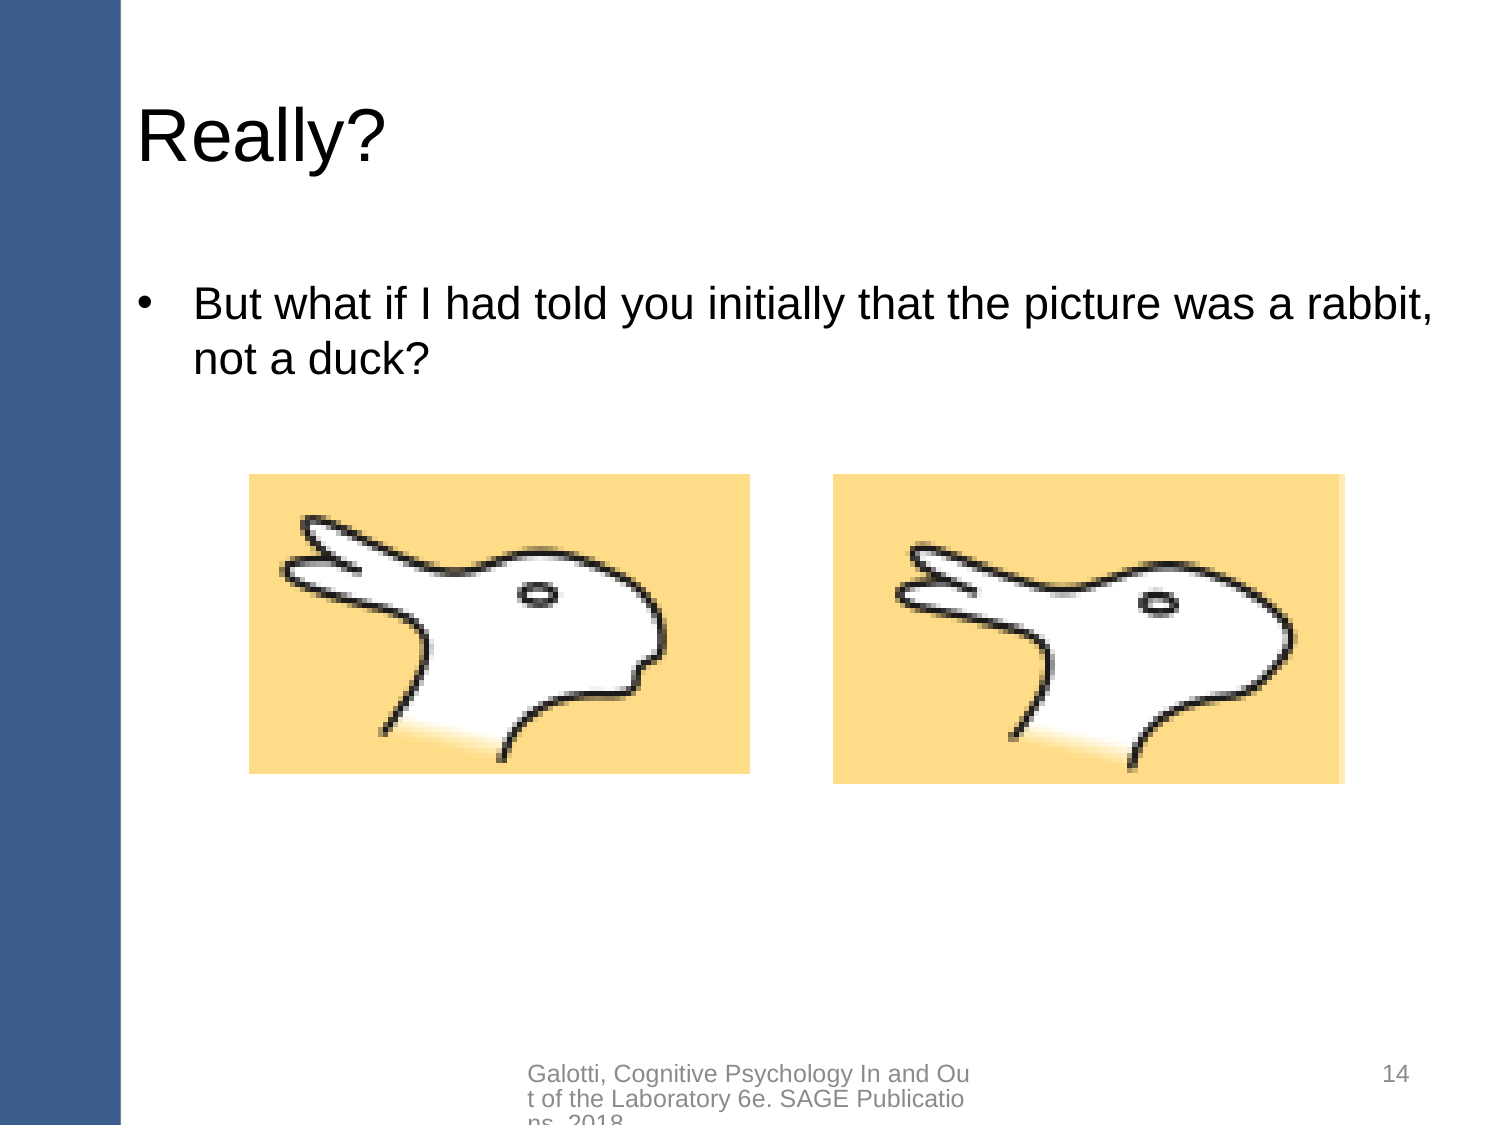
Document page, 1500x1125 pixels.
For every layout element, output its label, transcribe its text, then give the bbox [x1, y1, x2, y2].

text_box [249, 473, 1345, 784]
title Really? [121, 37, 1472, 225]
list But what if I had told you initially that the picture was a rabbit, not a duck? [121, 266, 1472, 1009]
footer Galotti, Cognitive Psychology In and Out of the Laboratory 6e. SAGE Publications, 2018. [512, 1042, 988, 1103]
picture [0, 0, 1500, 1125]
slide_number 14 [1074, 1042, 1425, 1103]
